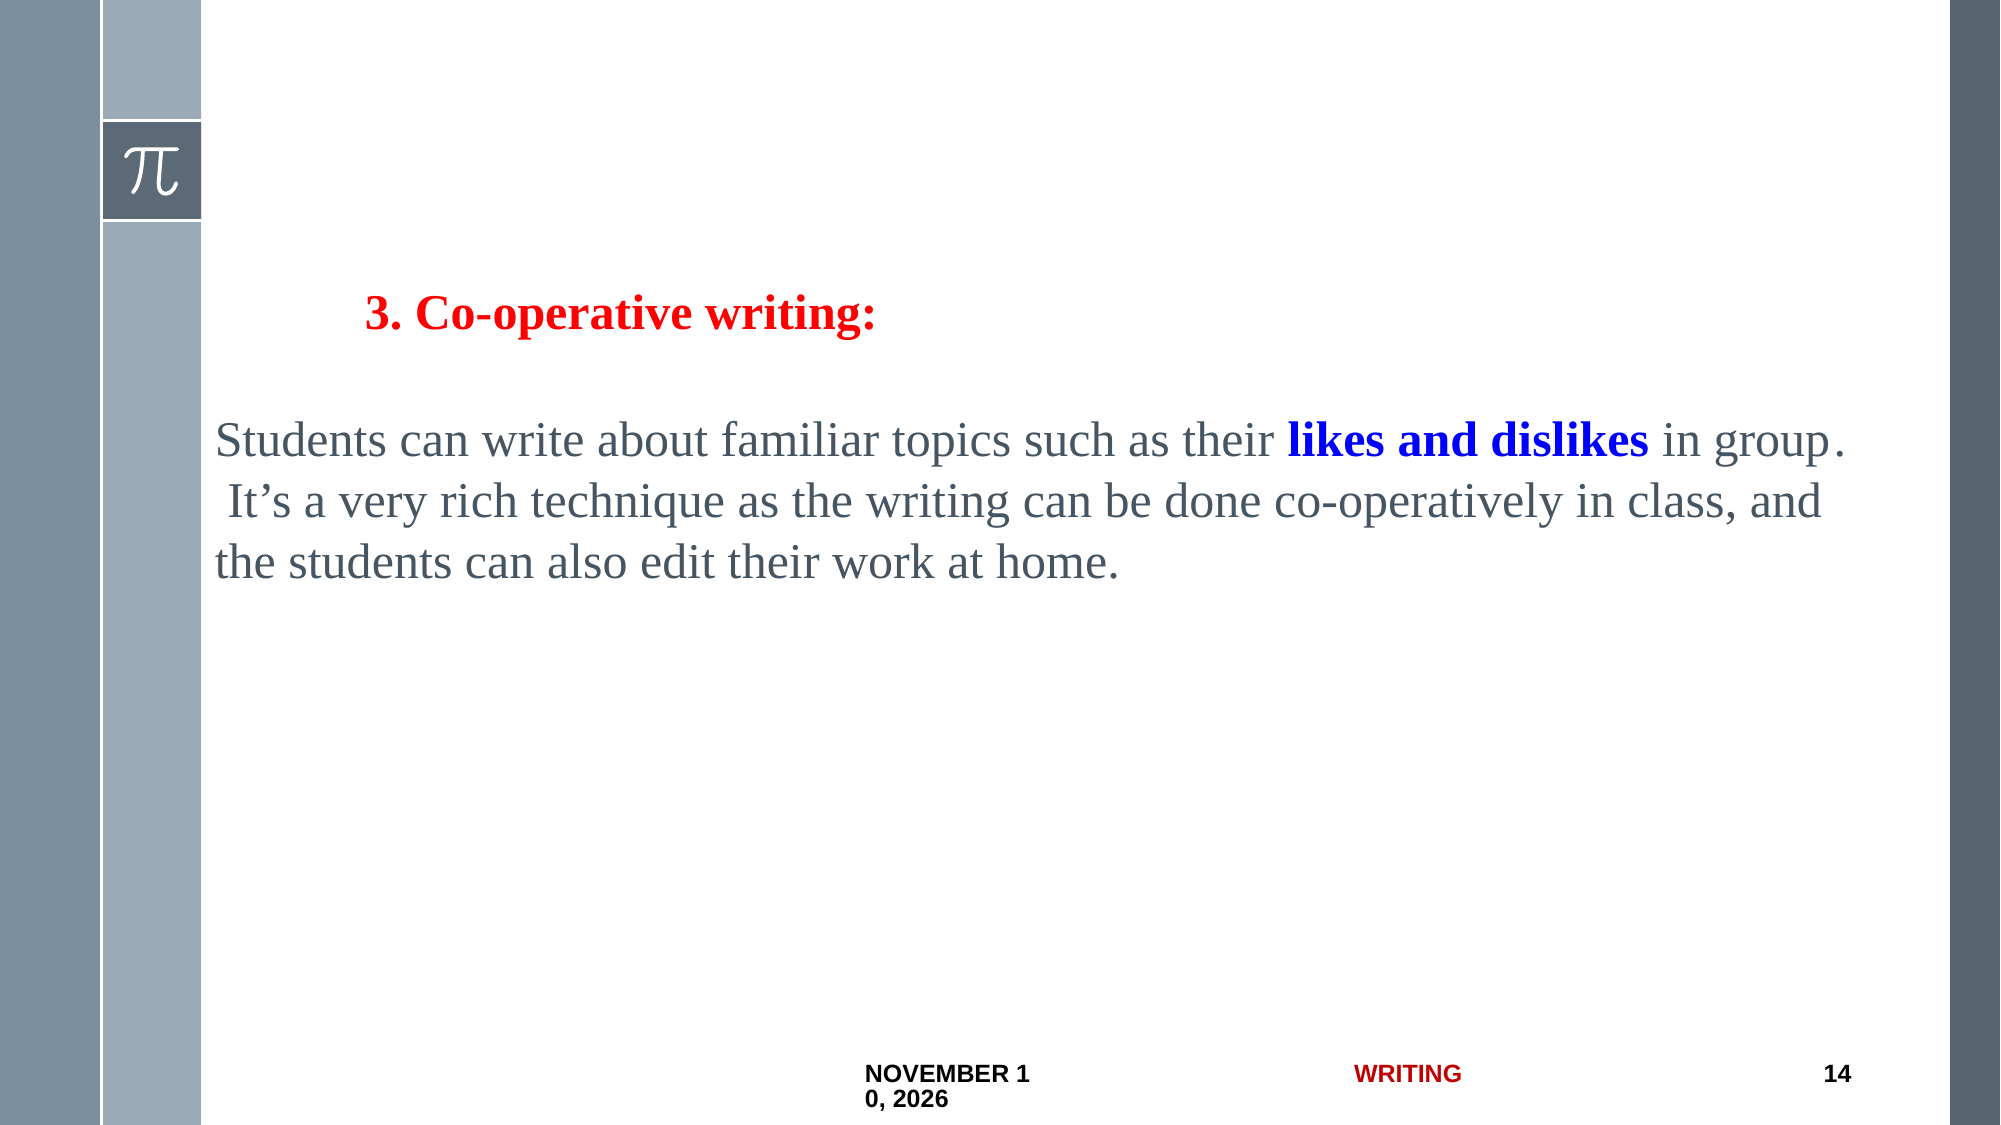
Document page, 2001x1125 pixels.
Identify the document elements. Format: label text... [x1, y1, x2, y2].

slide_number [849, 1042, 1050, 1103]
text_box 3. Co-operative writing: Students can write about familiar topics such as their likes and dislikes in group . It’s a very rich technique as the writing can be done co-operatively in class, and the students can also edit their work at home. [200, 299, 2000, 596]
slide_number 14 [1766, 1042, 1867, 1103]
footer Writing [1082, 1042, 1735, 1103]
